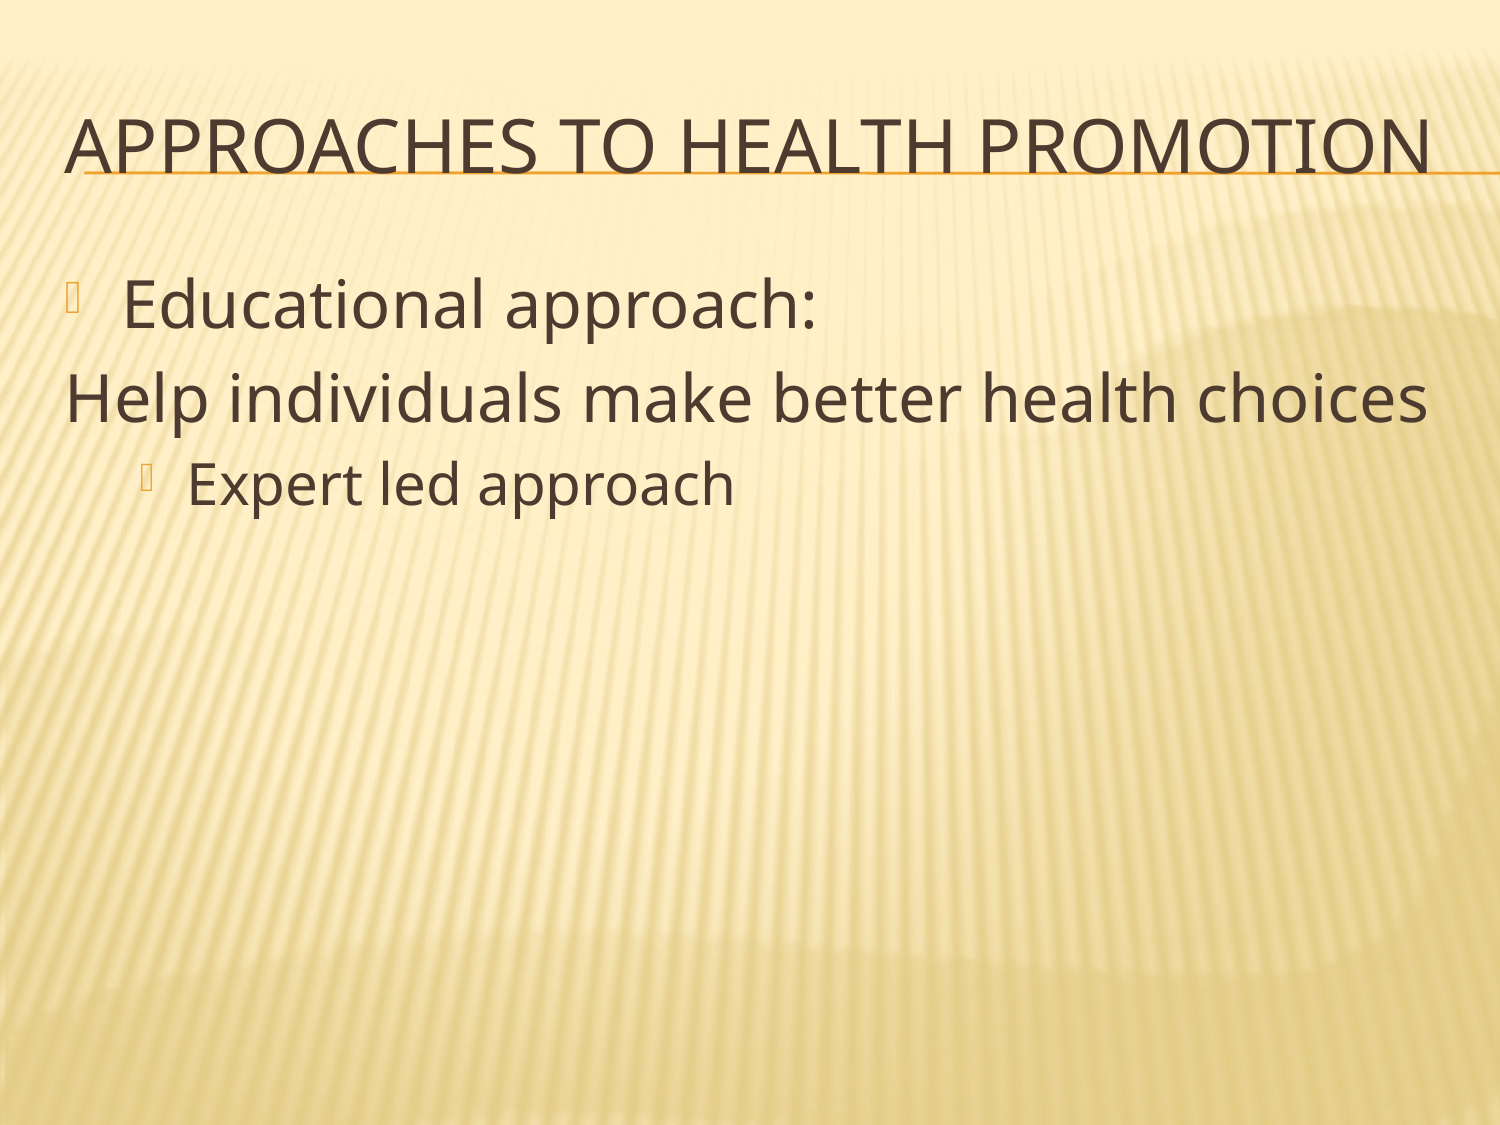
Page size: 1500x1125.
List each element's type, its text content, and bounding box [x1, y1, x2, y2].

list Educational approach: Help individuals make better health choices Expert led approach [50, 254, 1475, 998]
title Approaches to Health Promotion [50, 75, 1475, 213]
